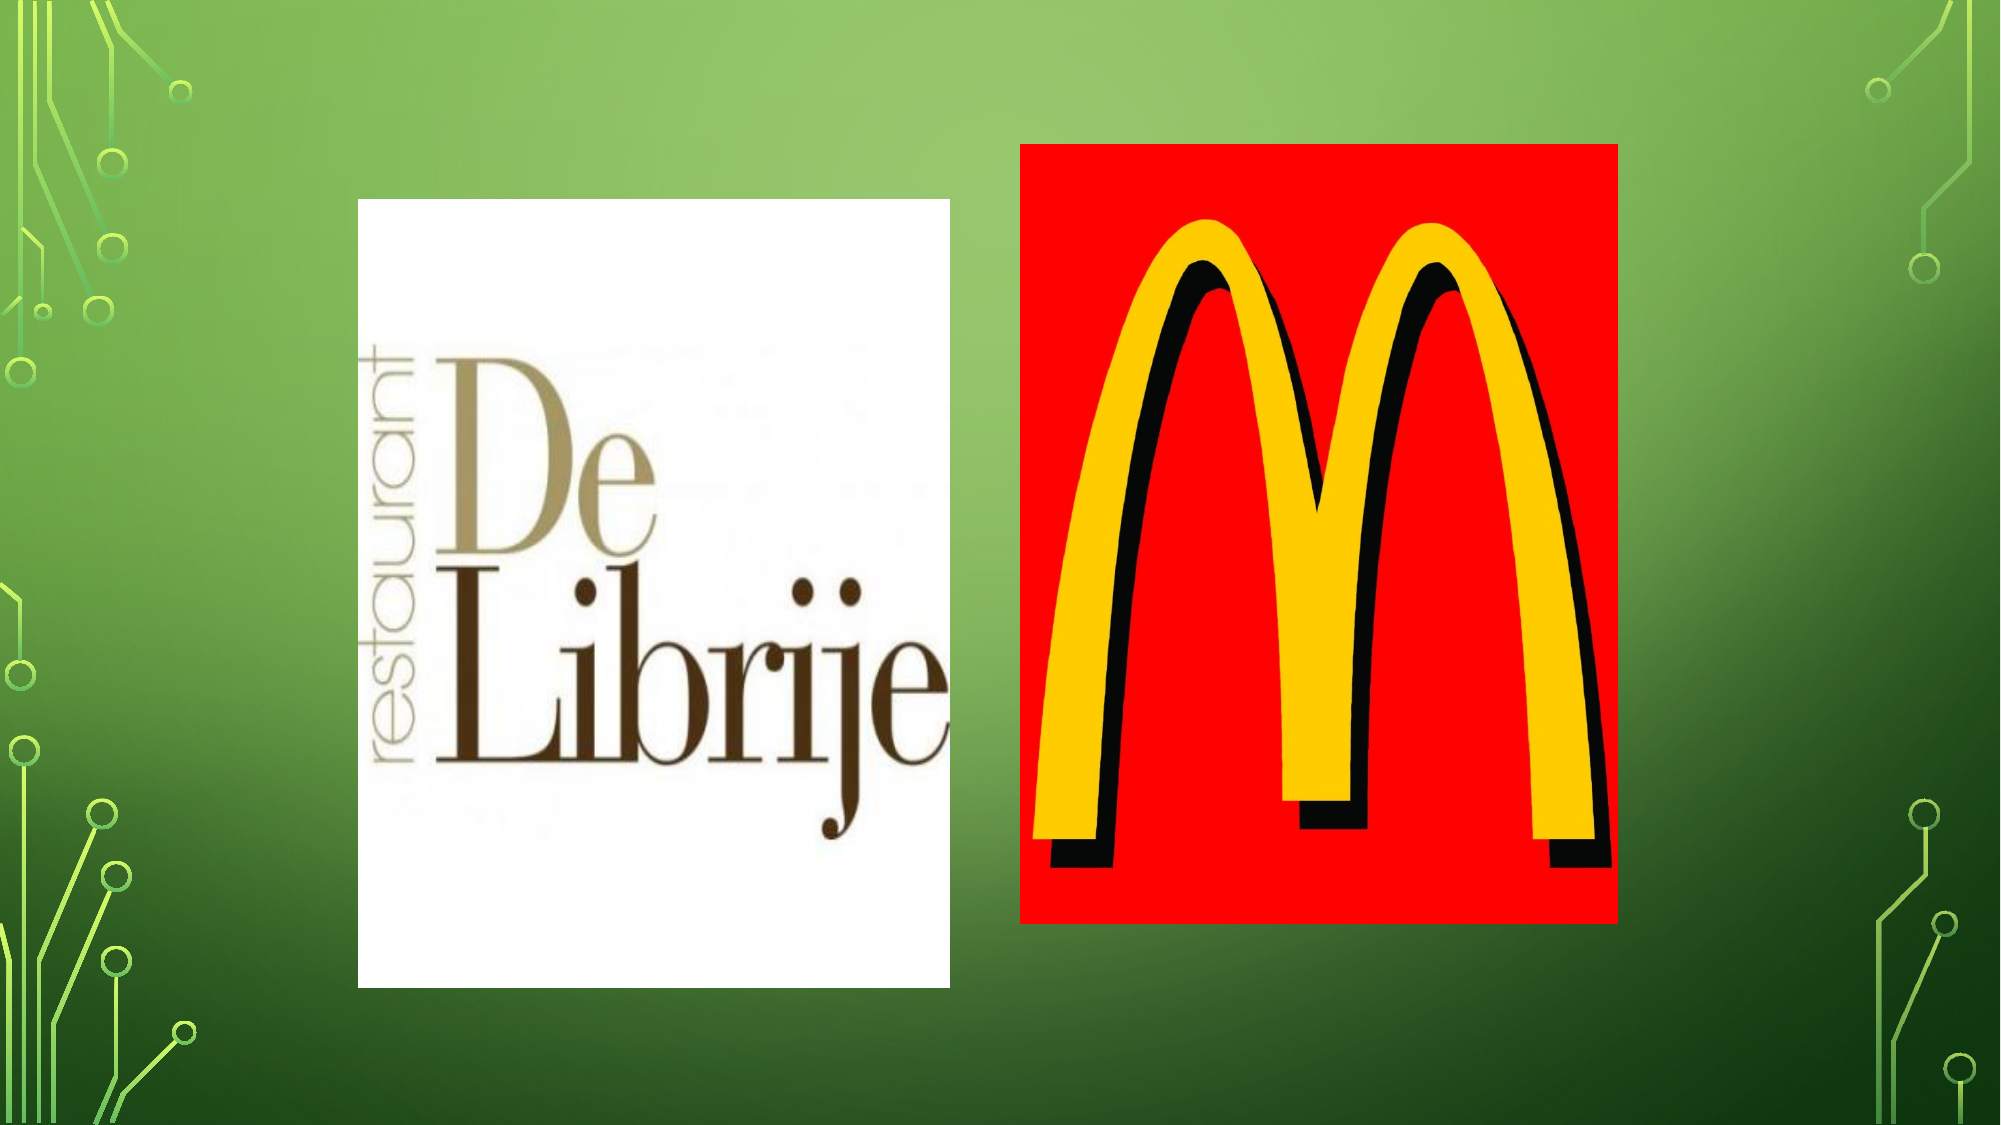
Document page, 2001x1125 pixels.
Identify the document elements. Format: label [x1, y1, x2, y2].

picture [1020, 144, 1618, 925]
picture [358, 199, 950, 988]
